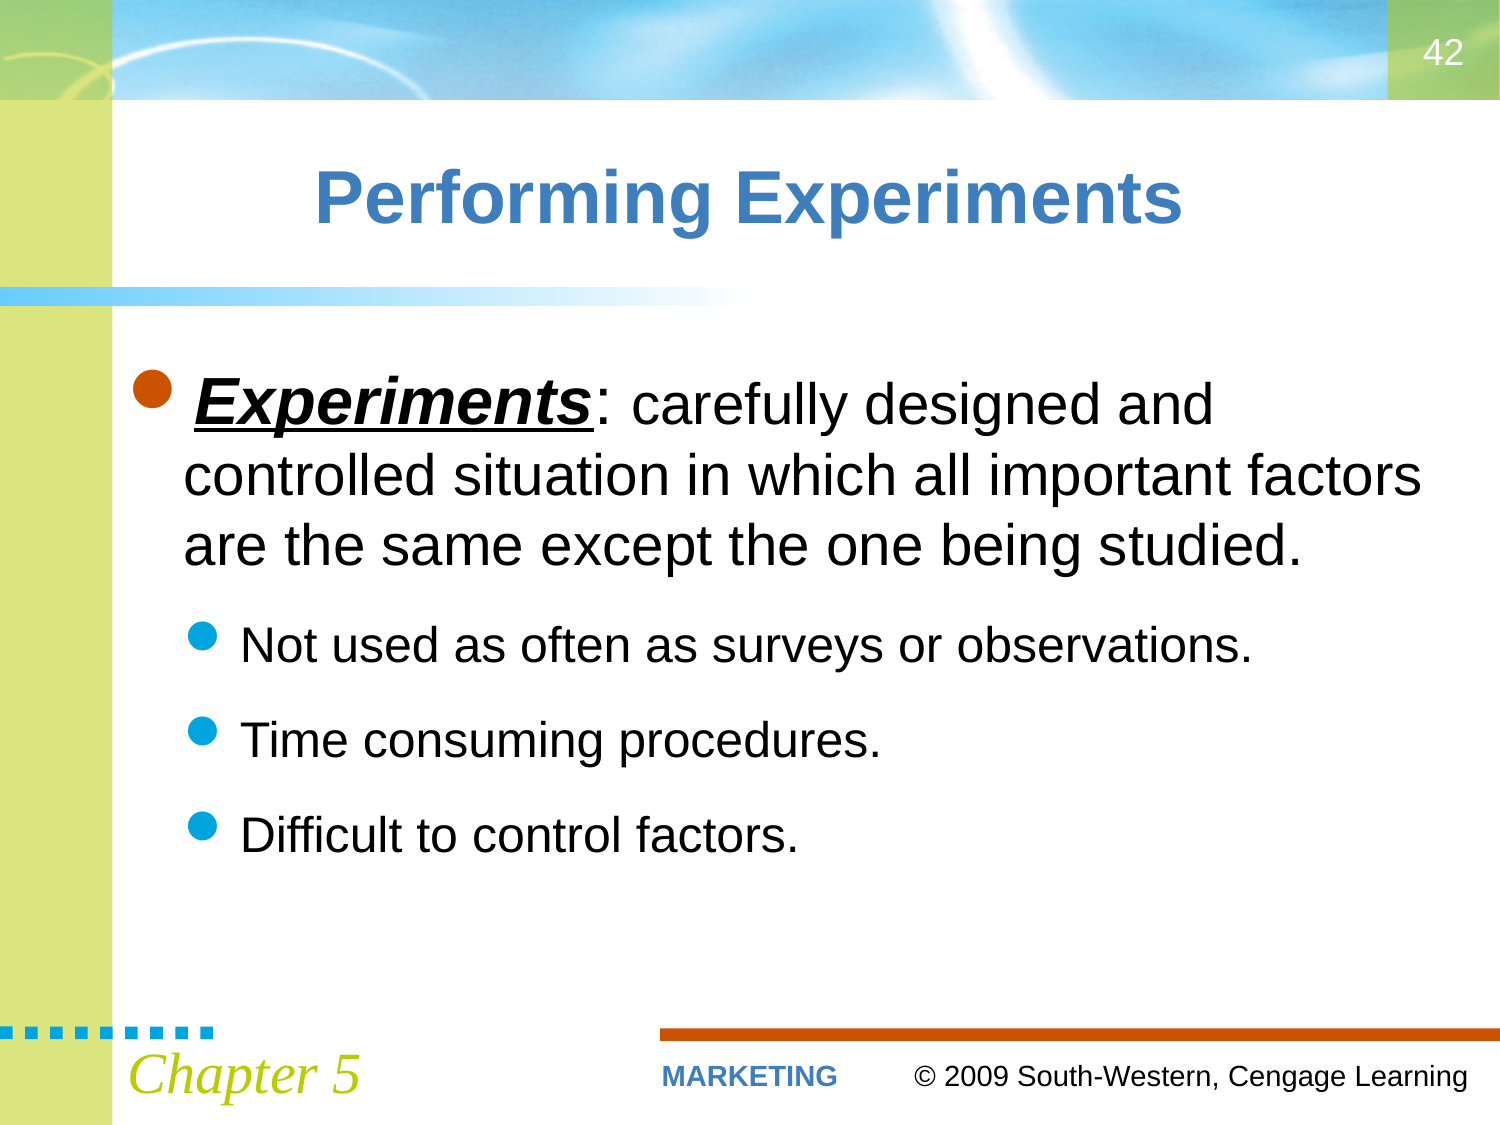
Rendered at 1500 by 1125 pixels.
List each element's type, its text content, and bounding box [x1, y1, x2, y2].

list Experiments: carefully designed and controlled situation in which all important factors are the same except the one being studied. Not used as often as surveys or observations. Time consuming procedures. Difficult to control factors. [112, 349, 1463, 988]
title Performing Experiments [112, 99, 1388, 288]
footer Chapter 5 [112, 1012, 638, 1113]
slide_number 42 [1387, 0, 1500, 101]
